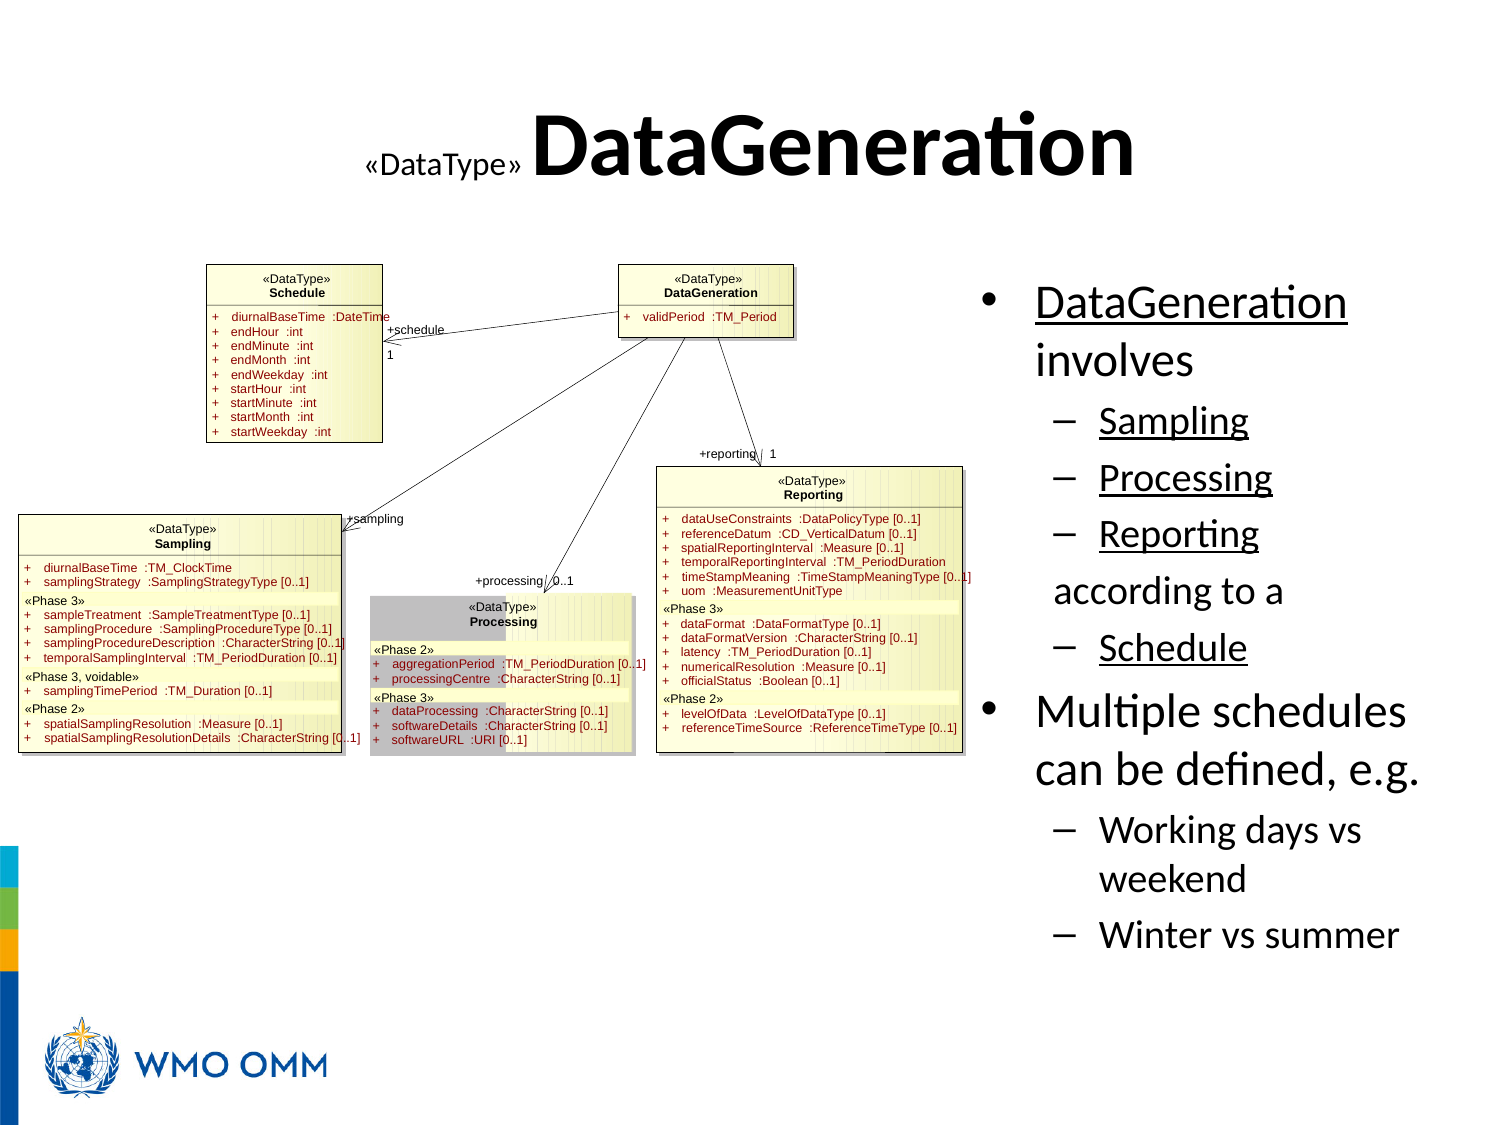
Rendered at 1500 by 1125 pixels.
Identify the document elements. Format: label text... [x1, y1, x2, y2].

list DataGeneration involves Sampling Processing Reporting according to a Schedule Multiple schedules can be defined, e.g. Working days vs weekend Winter vs summer [965, 262, 1444, 1005]
picture [0, 845, 327, 1125]
title «DataType» DataGeneration [75, 45, 1425, 233]
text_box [18, 264, 974, 756]
